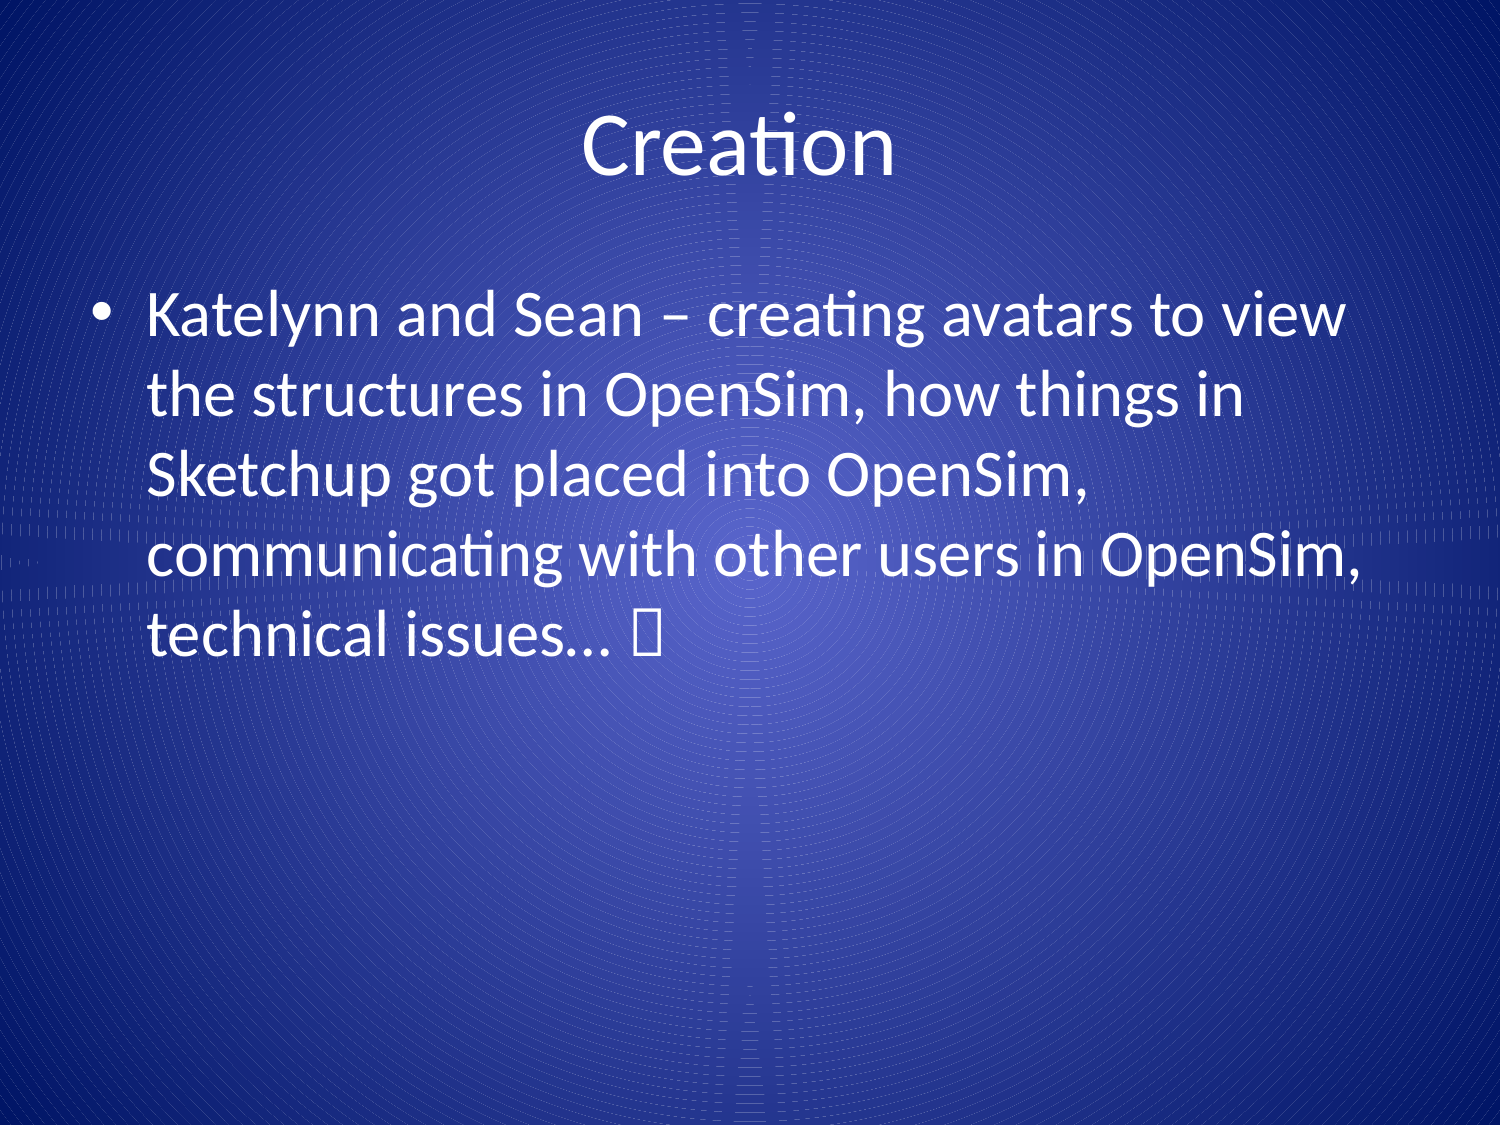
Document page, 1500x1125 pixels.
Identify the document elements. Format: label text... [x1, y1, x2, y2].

list Katelynn and Sean – creating avatars to view the structures in OpenSim, how things in Sketchup got placed into OpenSim, communicating with other users in OpenSim, technical issues…  [75, 262, 1425, 1005]
title Creation [75, 45, 1425, 233]
